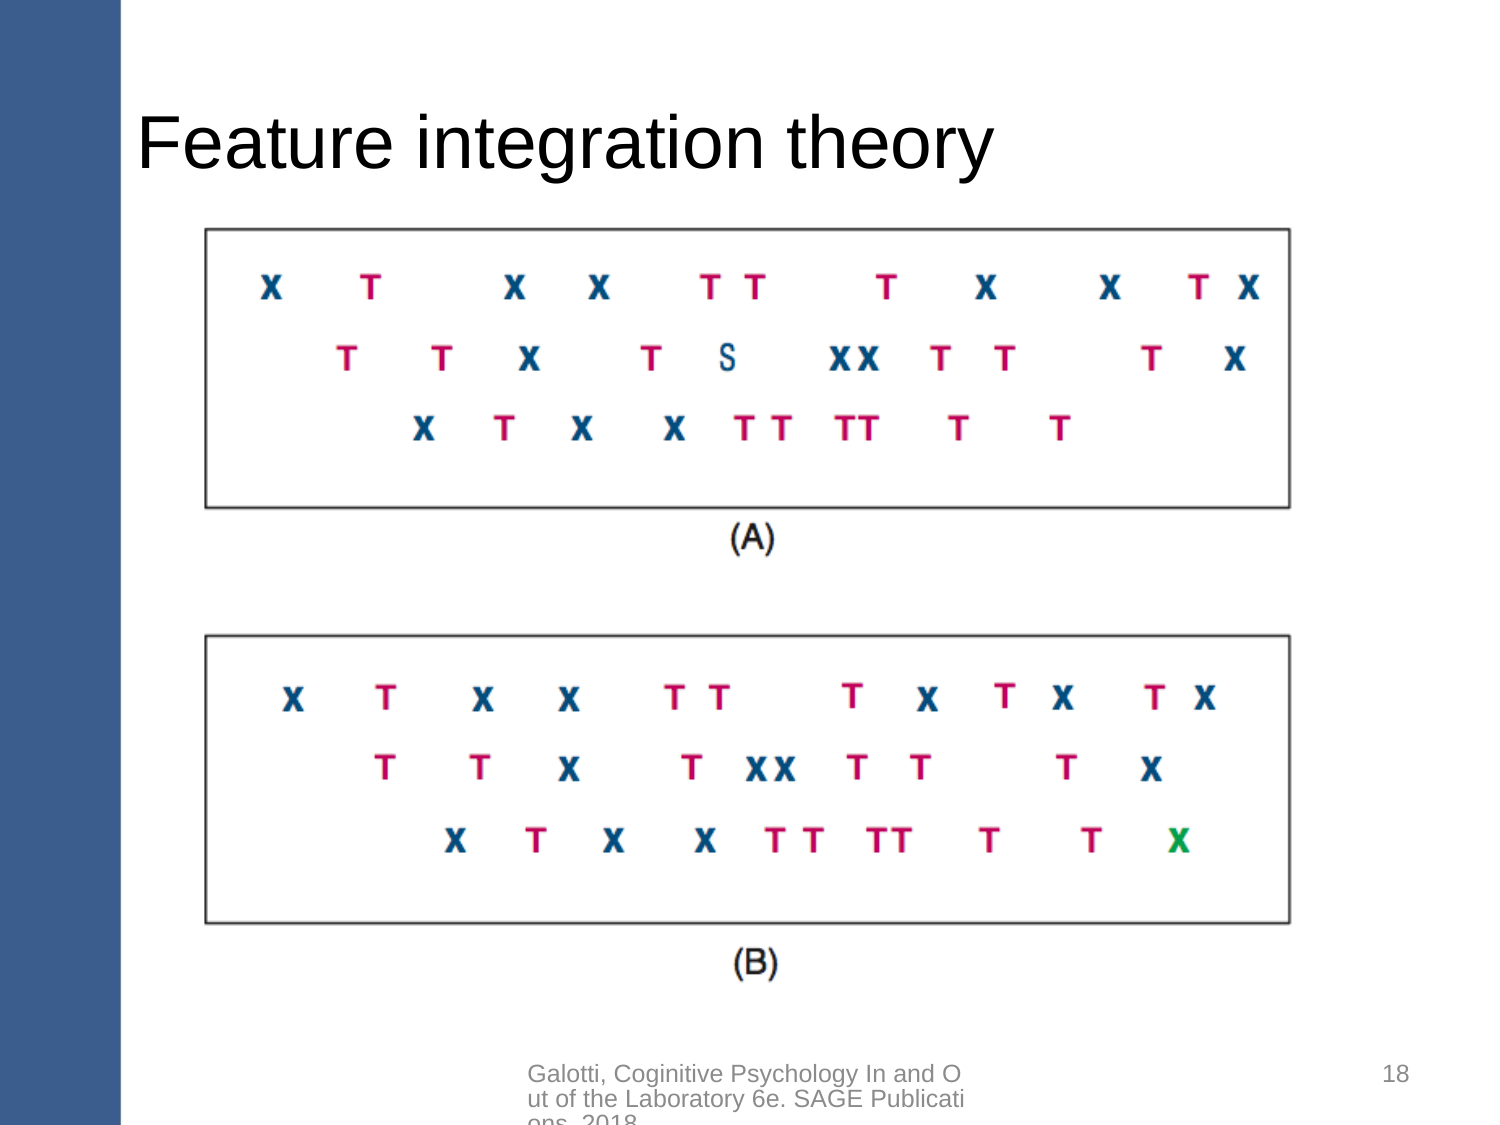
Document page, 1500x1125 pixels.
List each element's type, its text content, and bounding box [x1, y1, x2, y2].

footer Galotti, Coginitive Psychology In and Out of the Laboratory 6e. SAGE Publications, 2018. [512, 1042, 988, 1103]
title Feature integration theory [121, 45, 1472, 233]
picture [0, 0, 1500, 1125]
slide_number 18 [1074, 1042, 1425, 1103]
